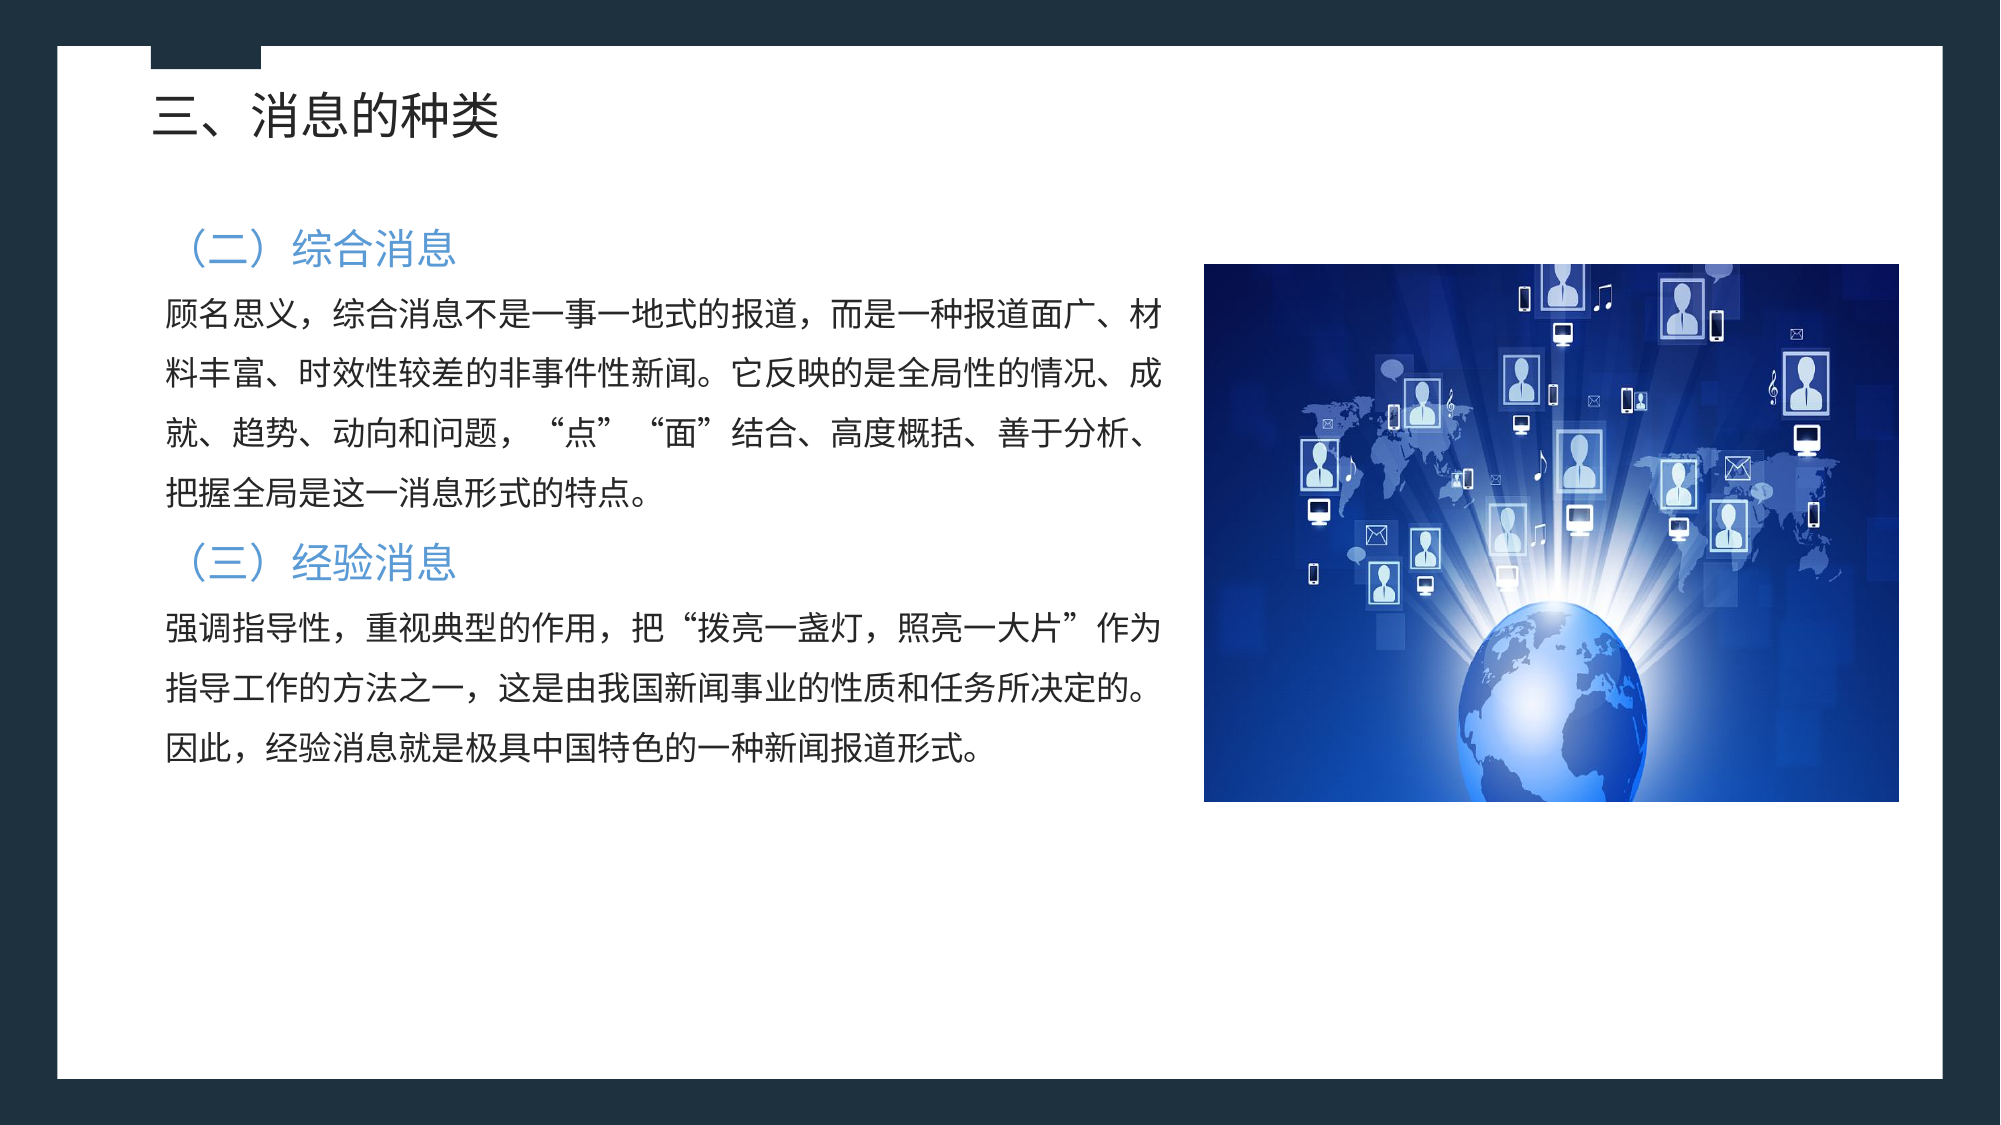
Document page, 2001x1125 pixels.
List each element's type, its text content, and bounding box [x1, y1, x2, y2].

picture [1204, 264, 1899, 802]
text_box 三、消息的种类 [150, 77, 622, 153]
text_box （二）综合消息 顾名思义，综合消息不是一事一地式的报道，而是一种报道面广、材料丰富、时效性较差的非事件性新闻。它反映的是全局性的情况、成就、趋势、动向和问题，“点”“面”结合、高度概括、善于分析、把握全局是这一消息形式的特点。 （三）经验消息 强调指导性，重视典型的作用，把“拨亮一盏灯，照亮一大片”作为指导工作的方法之一，这是由我国新闻事业的性质和任务所决定的。因此，经验消息就是极具中国特色的一种新闻报道形式。 [151, 190, 1205, 775]
